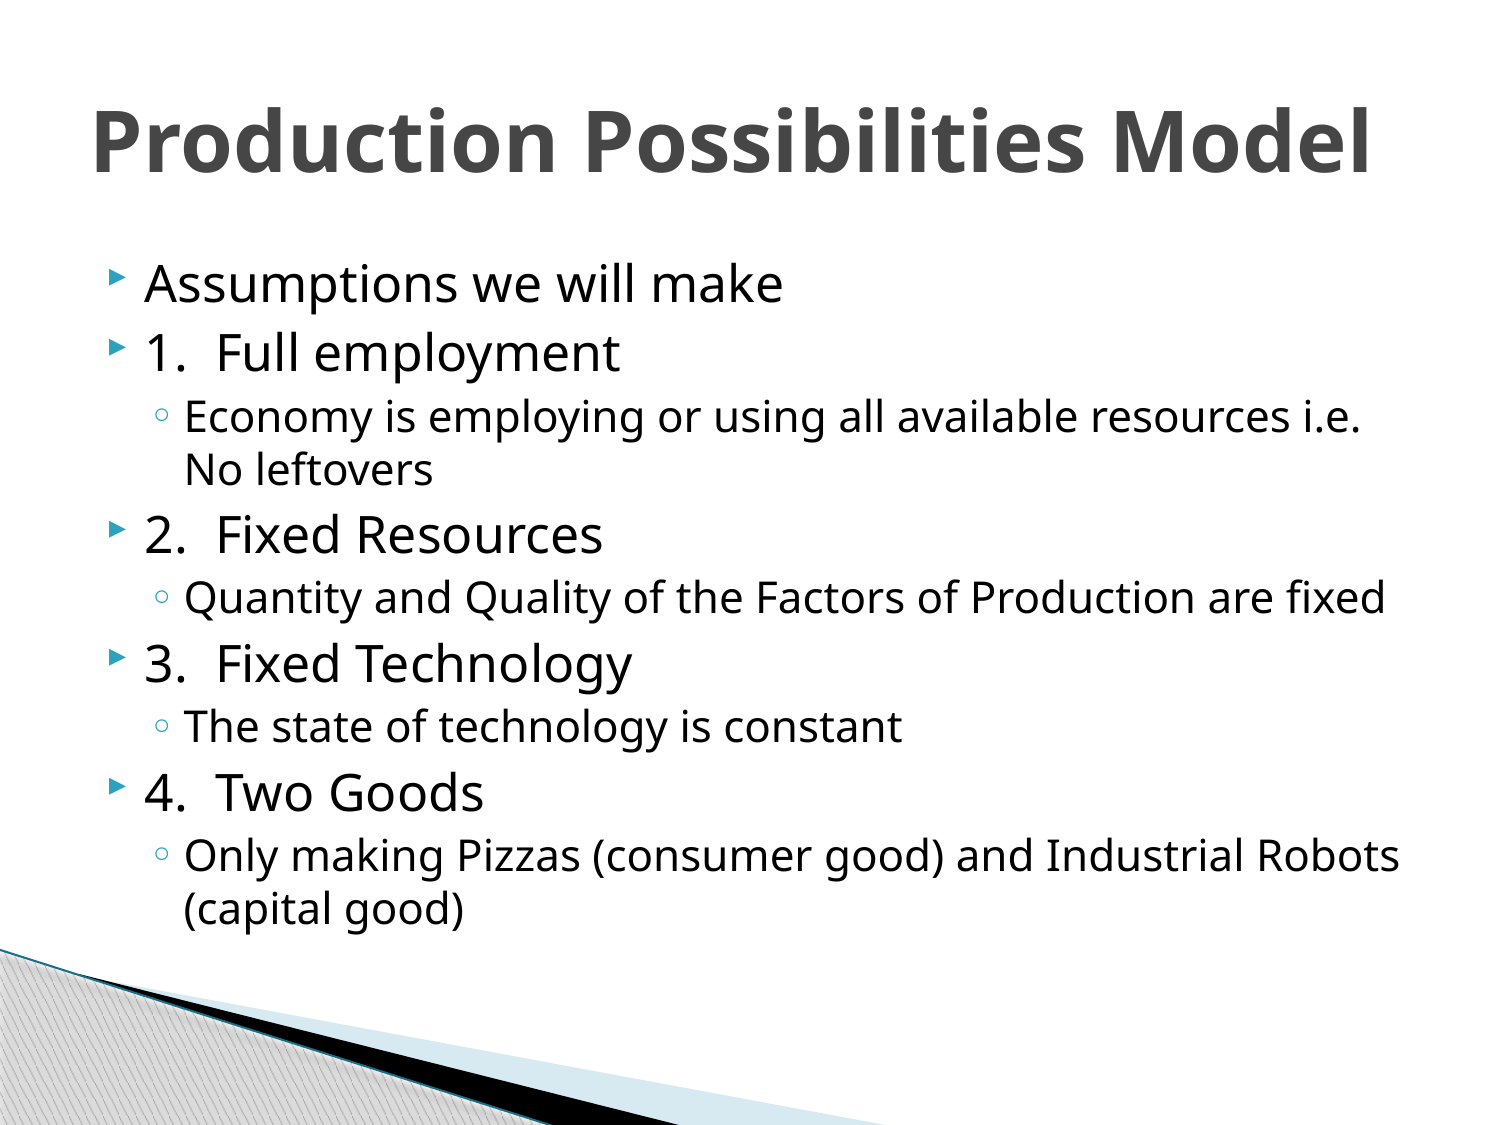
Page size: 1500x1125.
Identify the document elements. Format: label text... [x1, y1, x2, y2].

list Assumptions we will make 1. Full employment Economy is employing or using all available resources i.e. No leftovers 2. Fixed Resources Quantity and Quality of the Factors of Production are fixed 3. Fixed Technology The state of technology is constant 4. Two Goods Only making Pizzas (consumer good) and Industrial Robots (capital good) [75, 243, 1425, 986]
title Production Possibilities Model [75, 45, 1425, 233]
